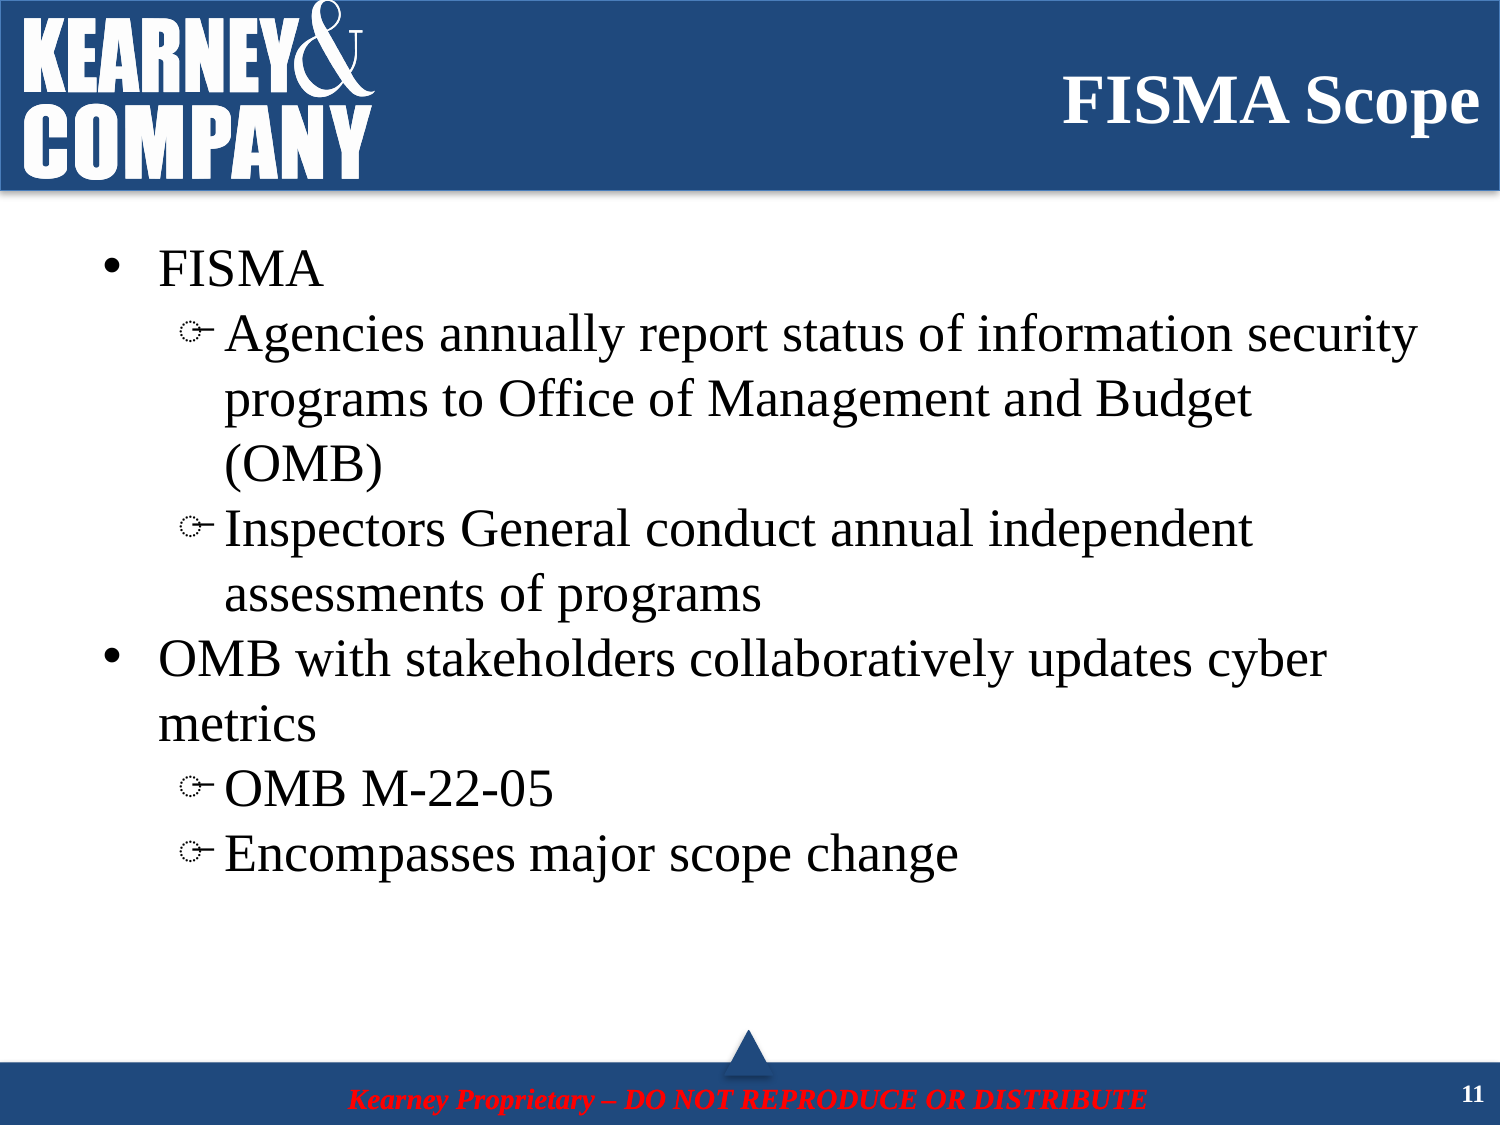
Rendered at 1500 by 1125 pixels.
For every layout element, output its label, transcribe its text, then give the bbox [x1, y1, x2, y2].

picture [24, 0, 375, 180]
slide_number 10 [1149, 1062, 1500, 1123]
list FISMA Agencies annually report status of information security programs to Office of Management and Budget (OMB) Inspectors General conduct annual independent assessments of programs OMB with stakeholders collaboratively updates cyber metrics OMB M-22-05 Encompasses major scope change [87, 224, 1438, 1018]
title FISMA Scope [387, 1, 1497, 189]
